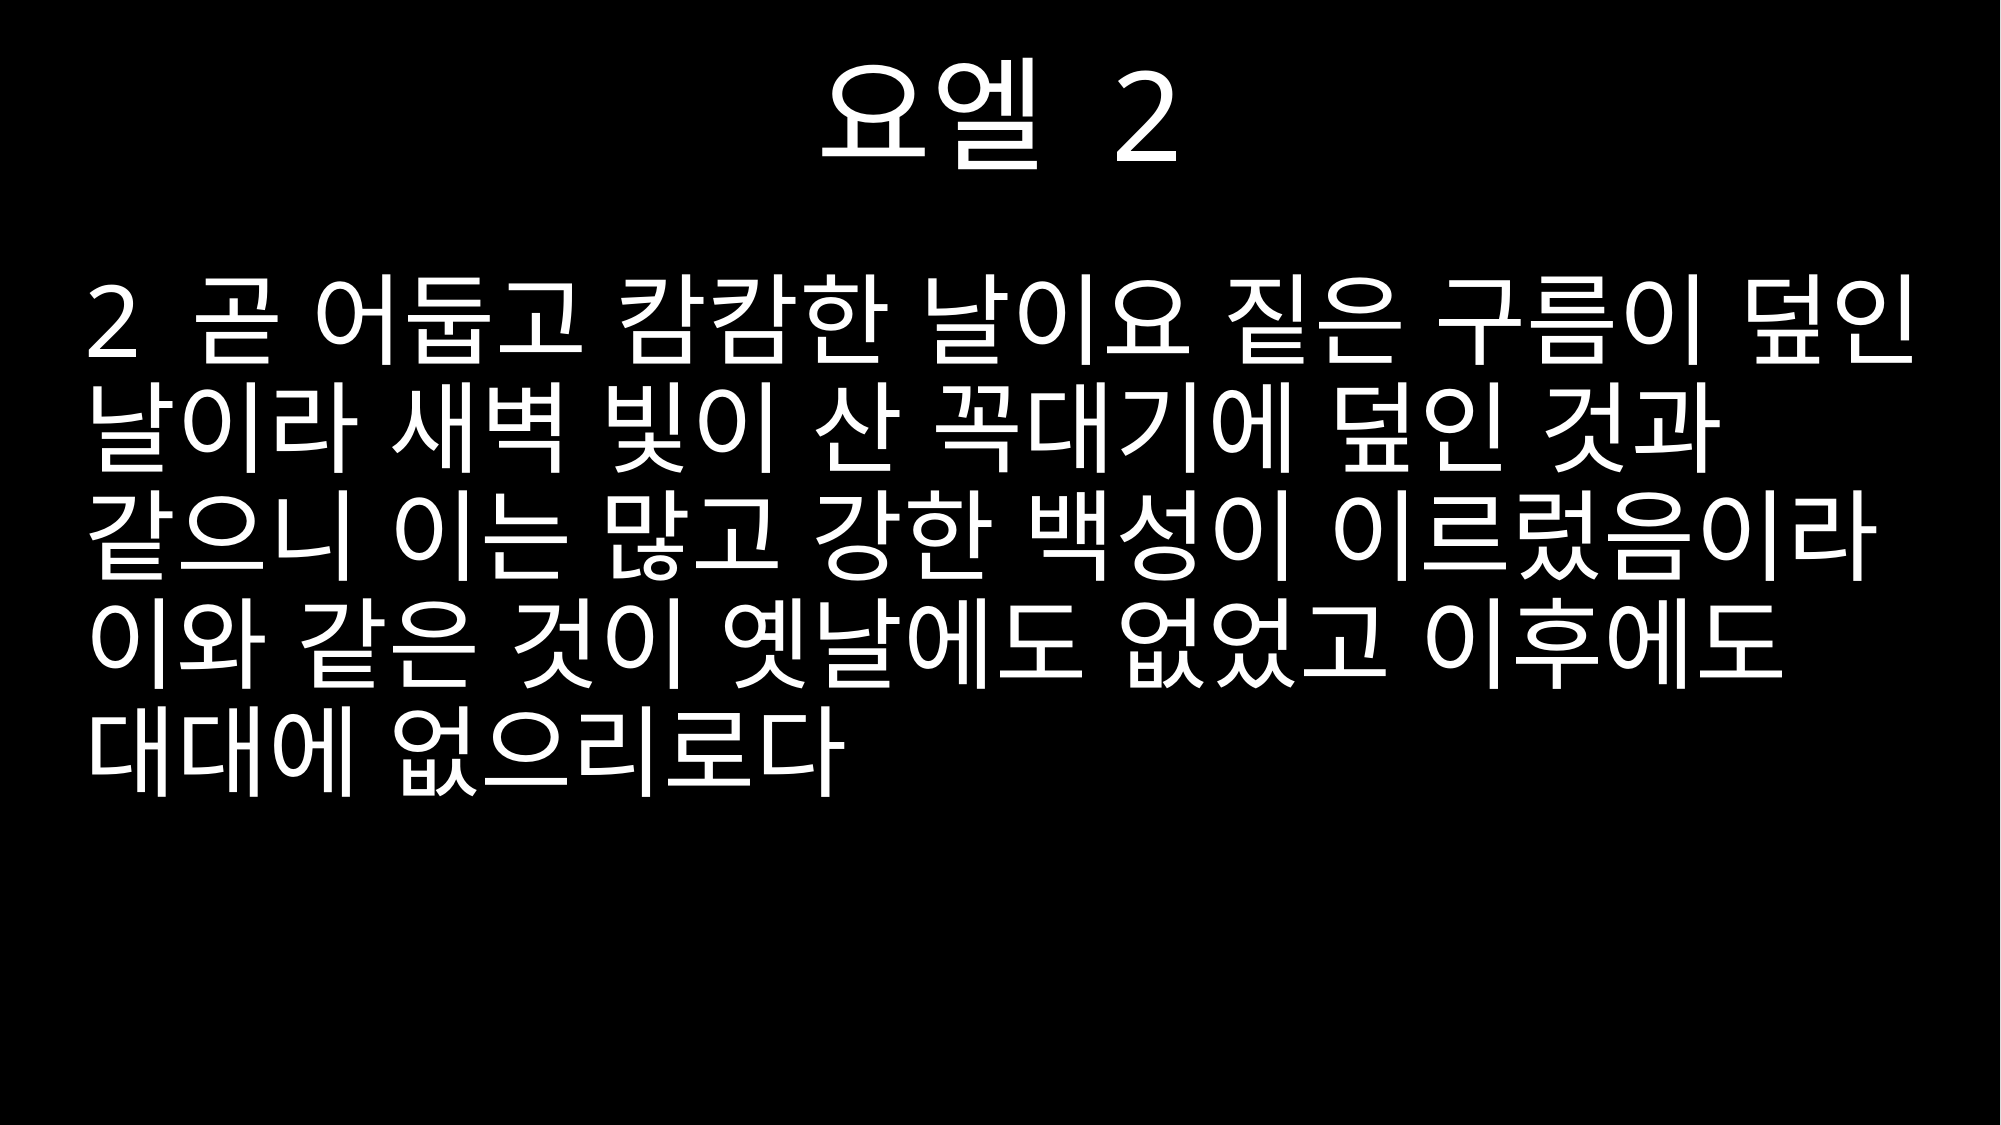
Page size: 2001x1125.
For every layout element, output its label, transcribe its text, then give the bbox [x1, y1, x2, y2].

footer 요엘 2 [0, 32, 2000, 192]
picture [0, 0, 2001, 1125]
list 2 곧 어둡고 캄캄한 날이요 짙은 구름이 덮인 날이라 새벽 빛이 산 꼭대기에 덮인 것과 같으니 이는 많고 강한 백성이 이르렀음이라 이와 같은 것이 옛날에도 없었고 이후에도 대대에 없으리로다 [69, 263, 1953, 423]
